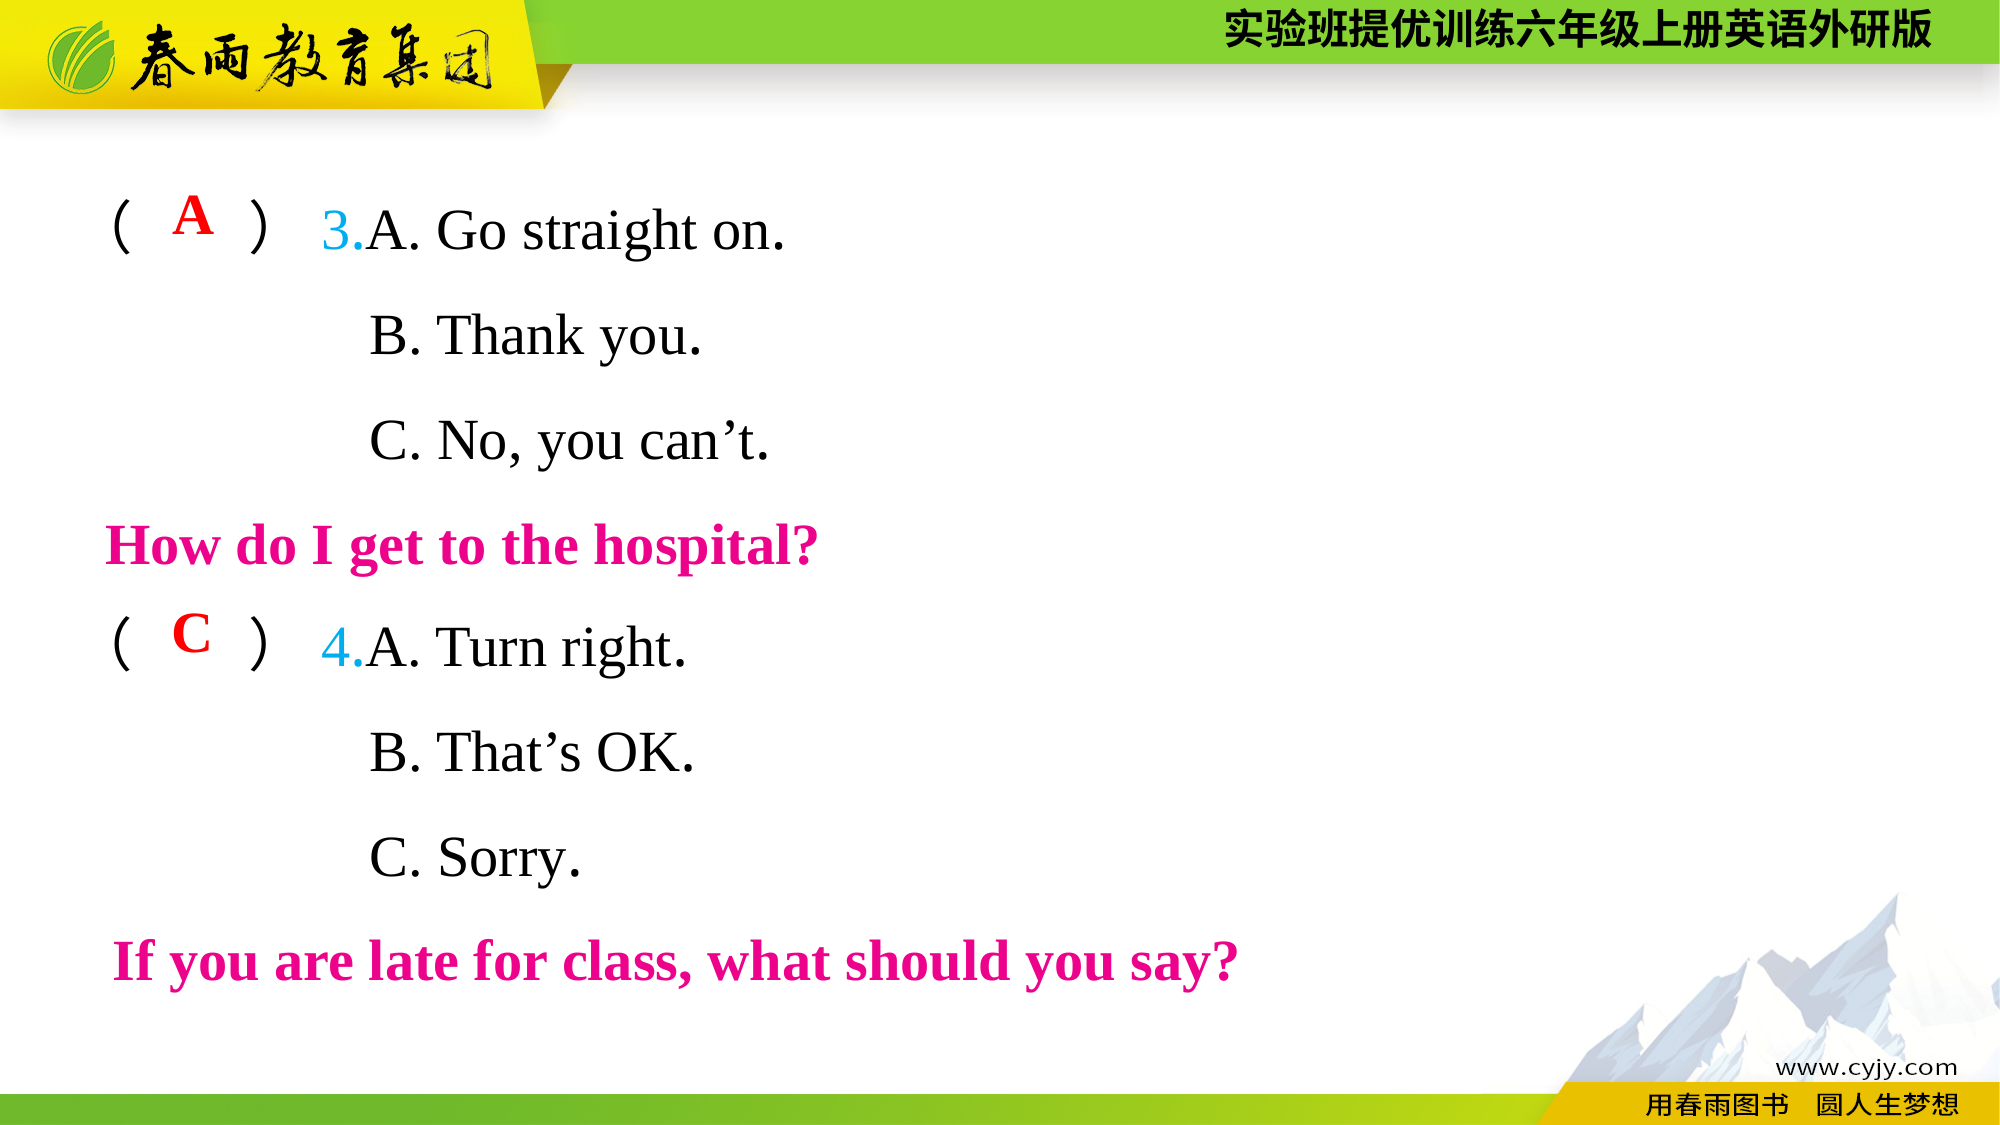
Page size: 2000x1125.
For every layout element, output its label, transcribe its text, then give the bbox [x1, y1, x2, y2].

text_box A [158, 168, 245, 254]
text_box （ ）4.A. Turn right. B. That’s OK. C. Sorry. [59, 565, 1944, 896]
text_box How do I get to the hospital? [90, 463, 1091, 565]
list （ ）3.A. Go straight on. B. Thank you. C. No, you can’t. [59, 149, 1944, 469]
text_box C [156, 586, 256, 672]
picture [0, 0, 2000, 1125]
text_box If you are late for class, what should you say? [97, 879, 1468, 1000]
